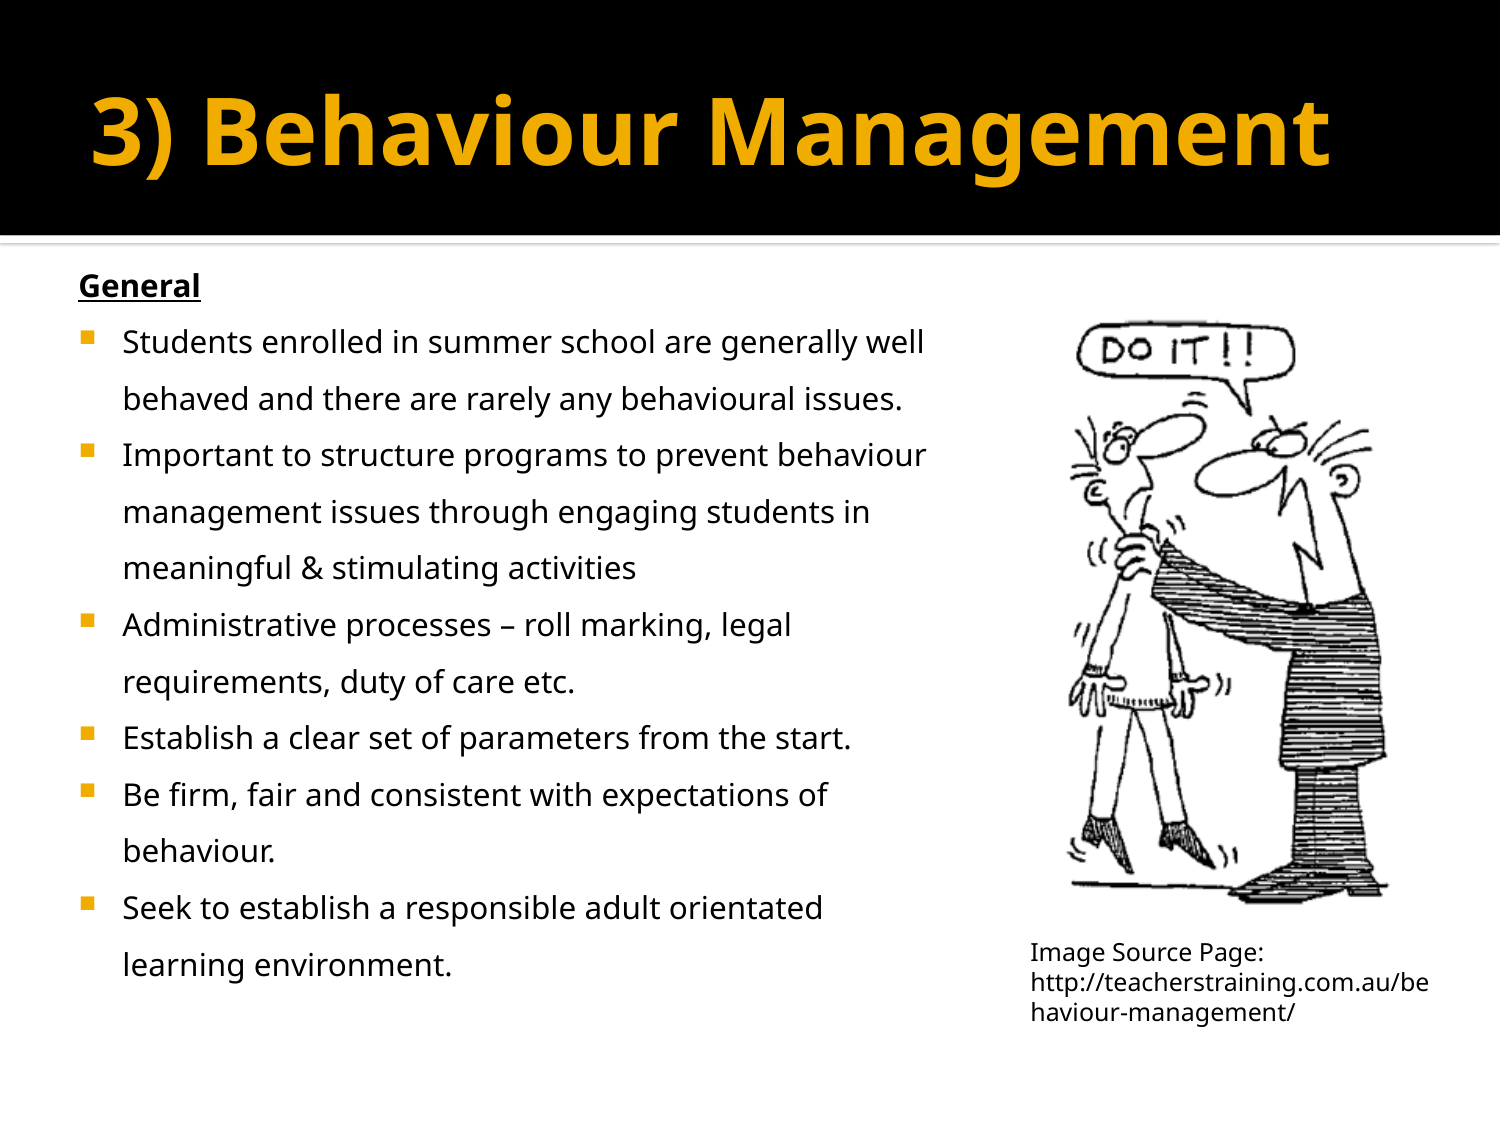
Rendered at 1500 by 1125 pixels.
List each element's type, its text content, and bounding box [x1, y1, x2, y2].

list General Students enrolled in summer school are generally well behaved and there are rarely any behavioural issues. Important to structure programs to prevent behaviour management issues through engaging students in meaningful & stimulating activities Administrative processes – roll marking, legal requirements, duty of care etc. Establish a clear set of parameters from the start. Be firm, fair and consistent with expectations of behaviour. Seek to establish a responsible adult orientated learning environment. [53, 231, 965, 1059]
text_box Image Source Page: http://teacherstraining.com.au/behaviour-management/ [1015, 970, 1459, 1034]
title 3) Behaviour Management [75, 25, 1425, 231]
picture [986, 267, 1455, 969]
